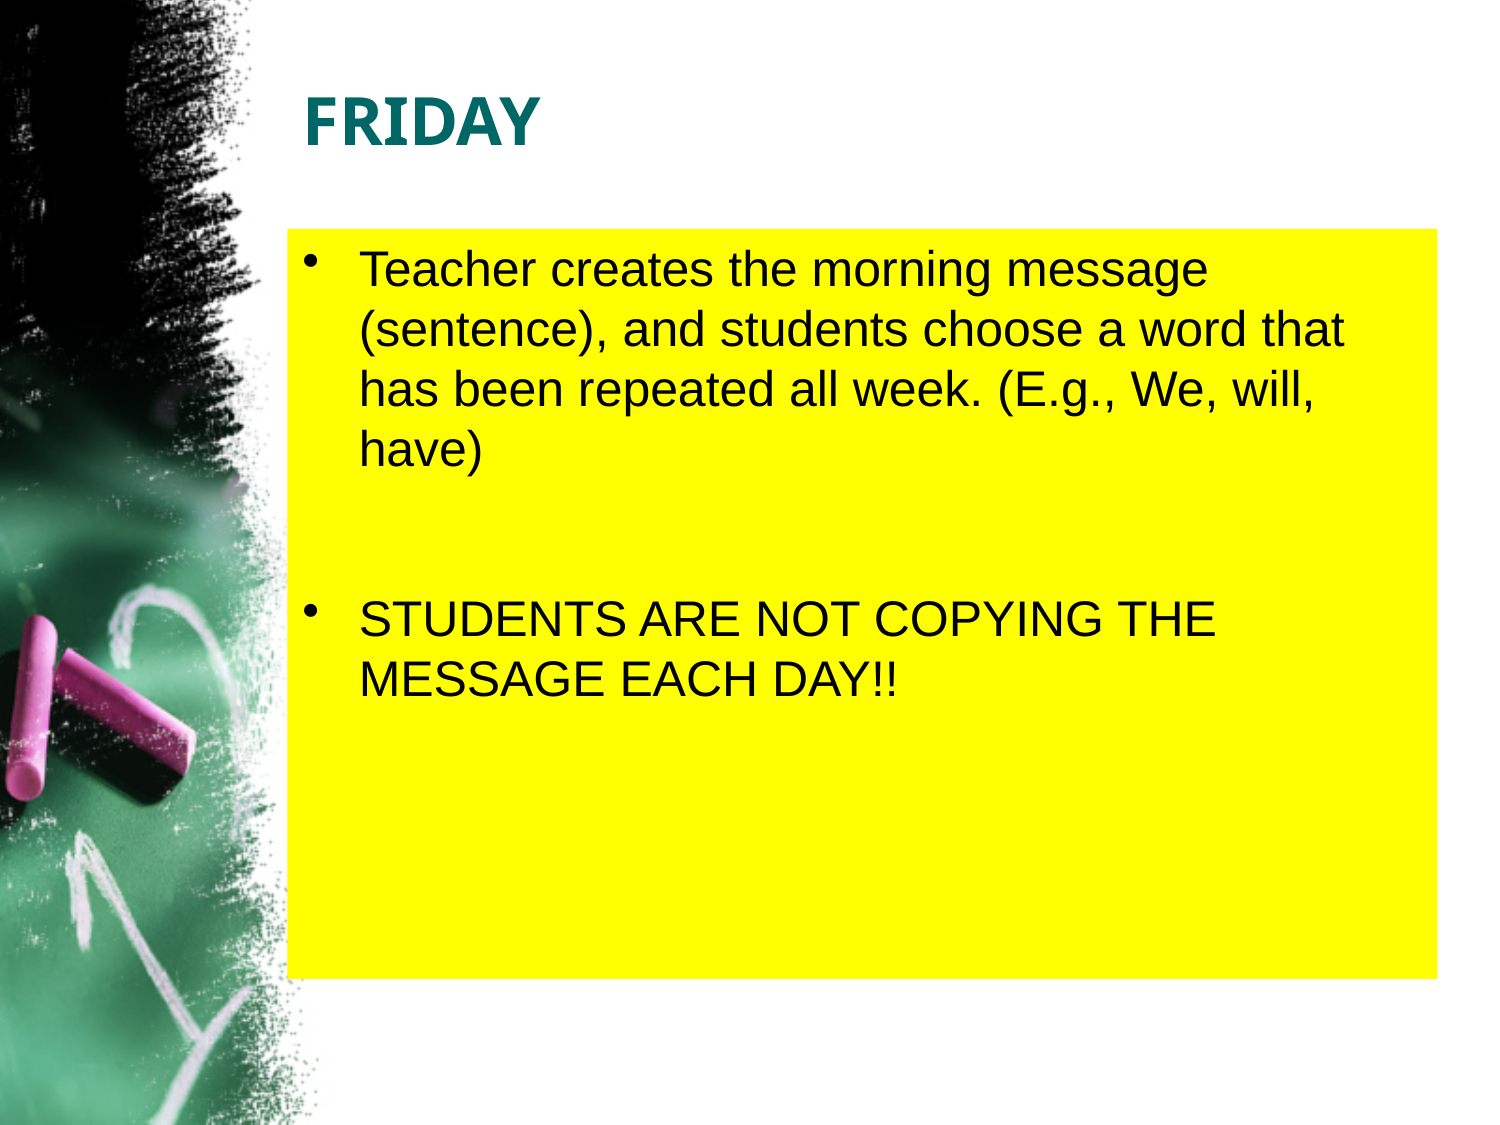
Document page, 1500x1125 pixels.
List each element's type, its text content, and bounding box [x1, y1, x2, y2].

picture [0, 0, 1500, 1125]
list Teacher creates the morning message (sentence), and students choose a word that has been repeated all week. (E.g., We, will, have) STUDENTS ARE NOT COPYING THE MESSAGE EACH DAY!! [287, 228, 1438, 979]
title FRIDAY [287, 50, 1438, 188]
